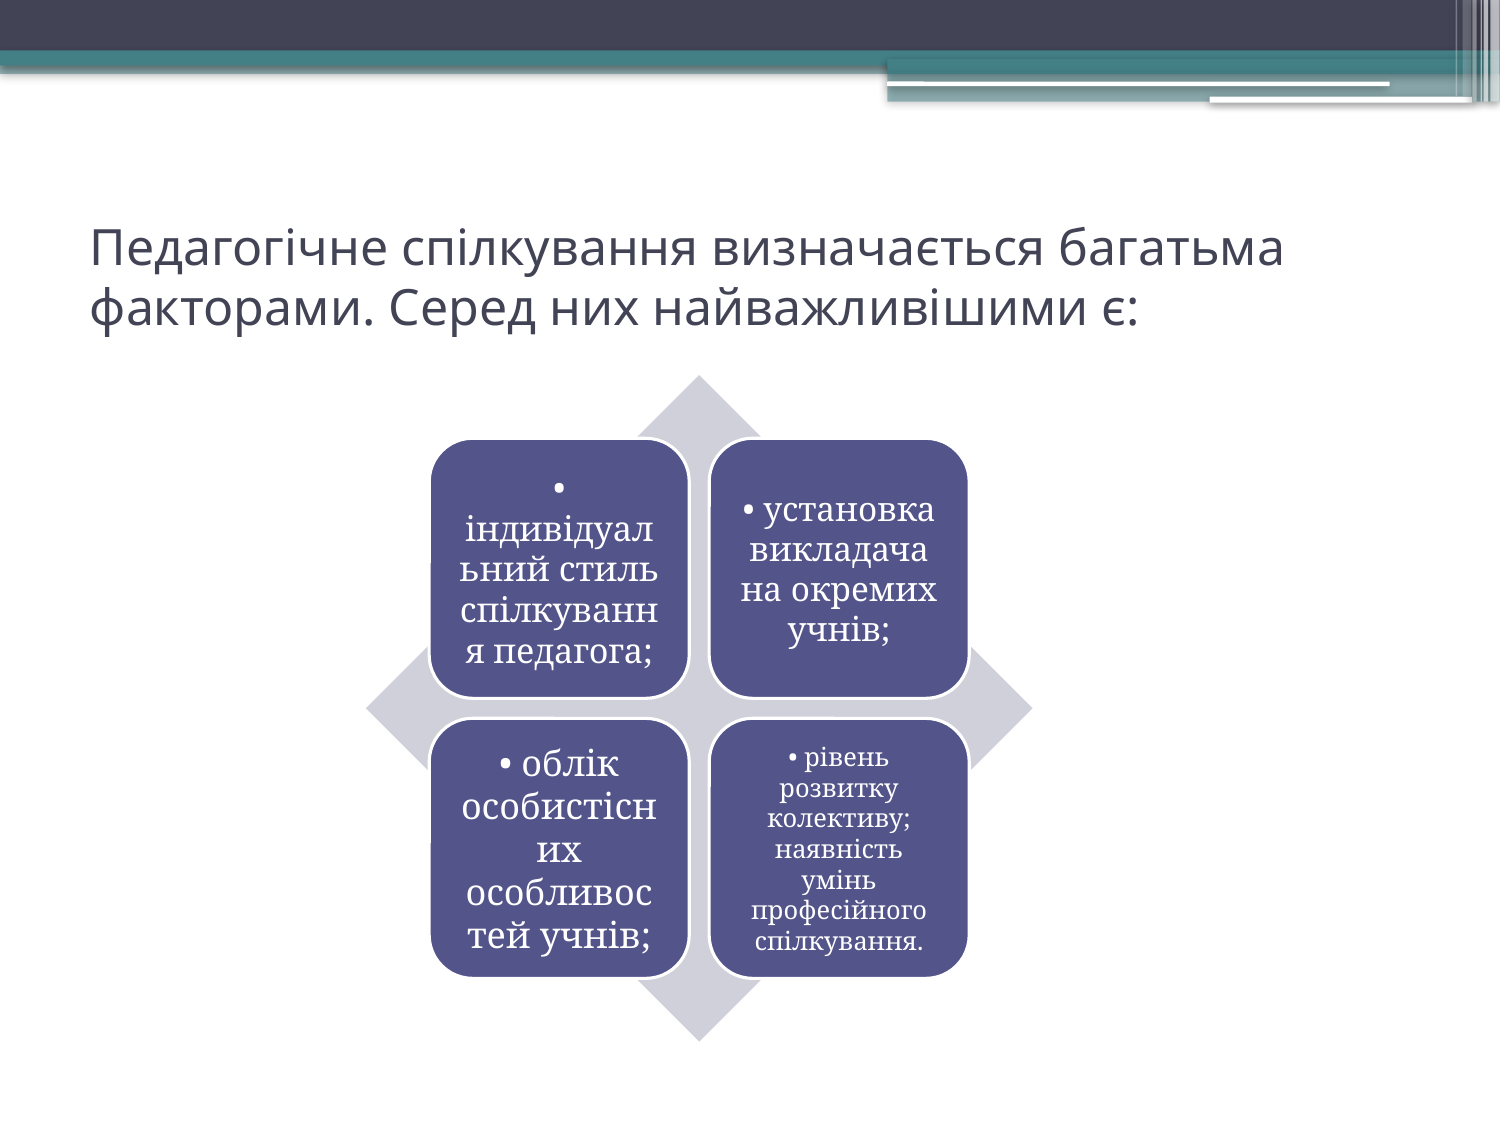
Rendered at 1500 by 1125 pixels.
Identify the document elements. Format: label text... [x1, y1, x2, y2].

title Педагогічне спілкування визначається багатьма факторами. Серед них найважливішими є: [75, 187, 1425, 363]
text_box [198, 374, 1200, 1042]
